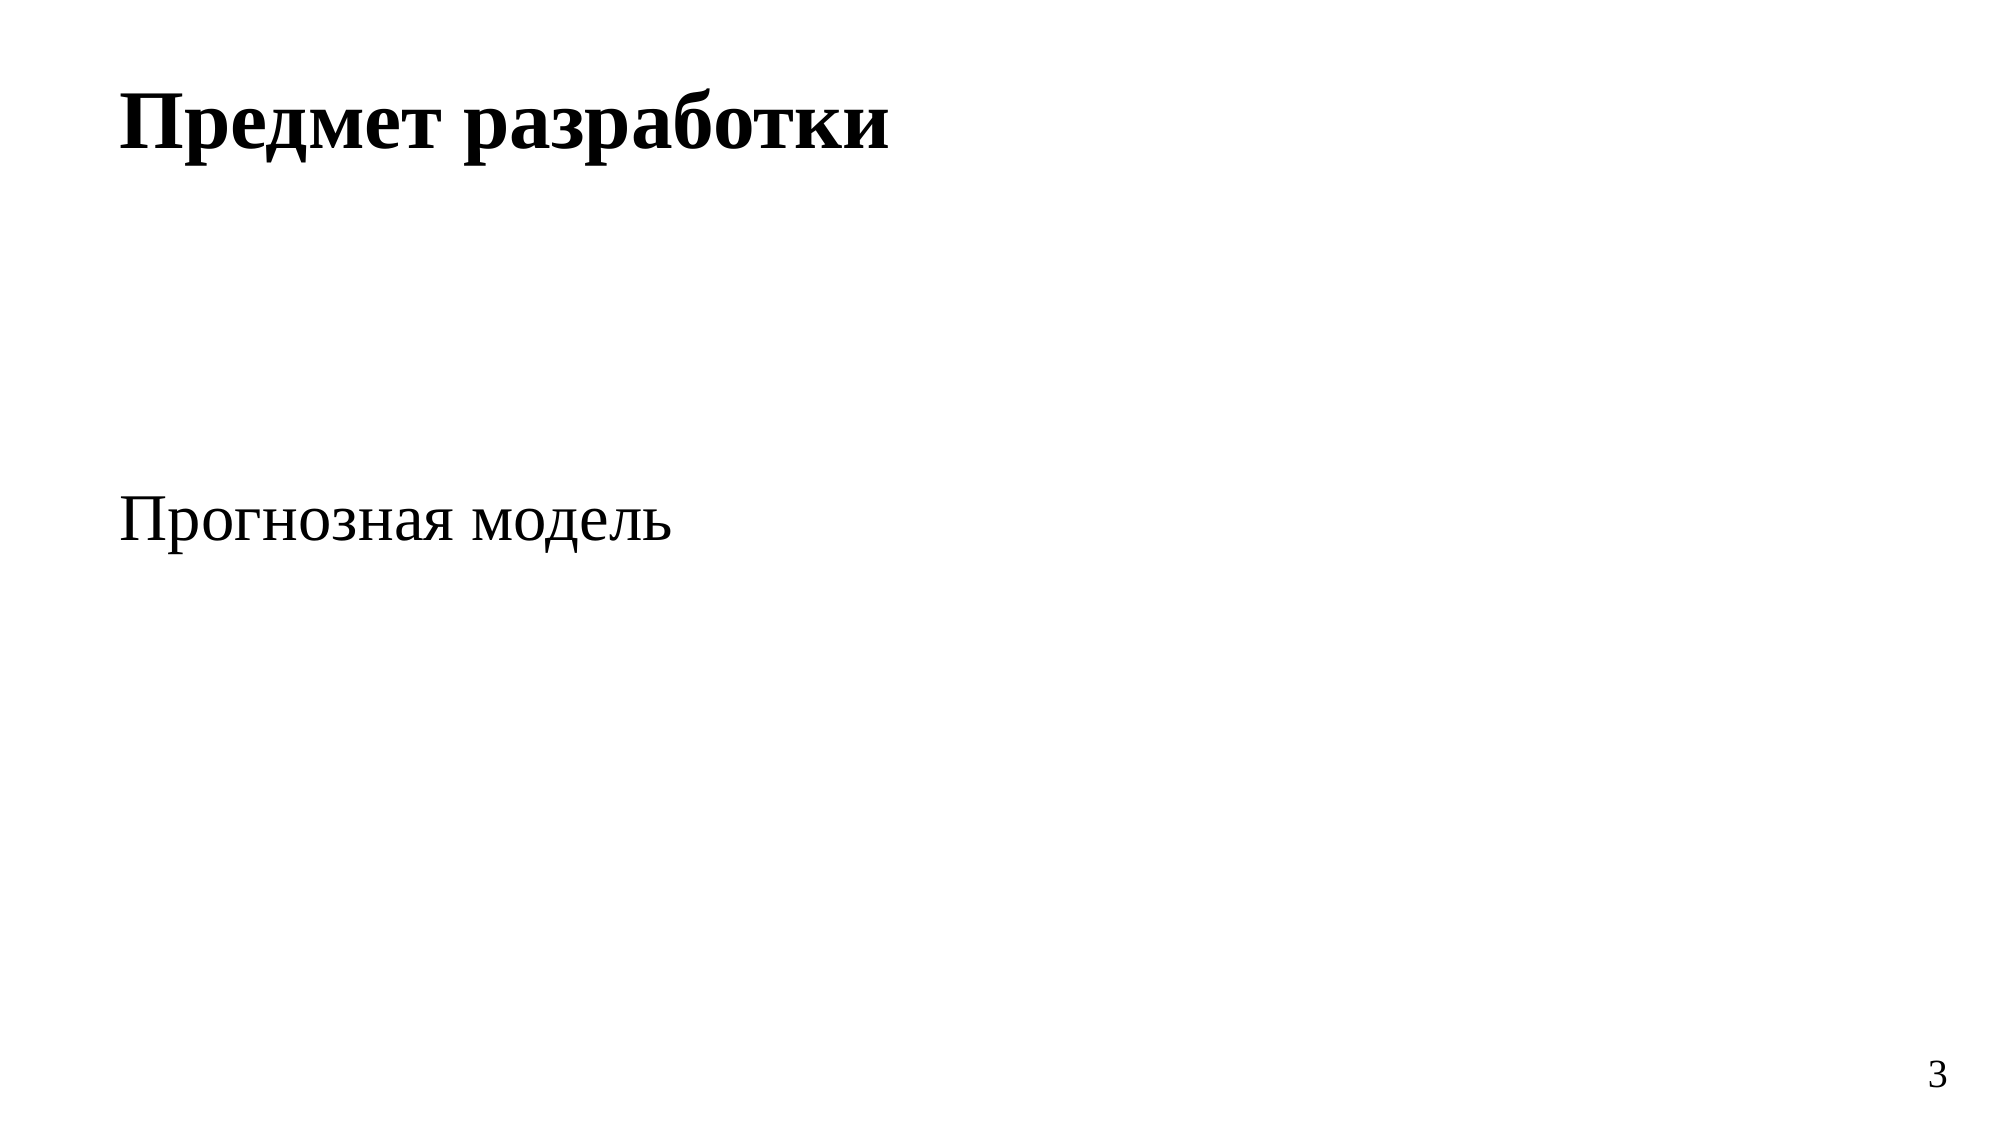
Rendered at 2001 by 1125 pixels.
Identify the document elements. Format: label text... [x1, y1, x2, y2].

text_box Предмет разработки [104, 58, 1597, 173]
text_box 3 [1893, 1044, 1983, 1104]
title Прогнозная модель [104, 290, 837, 563]
